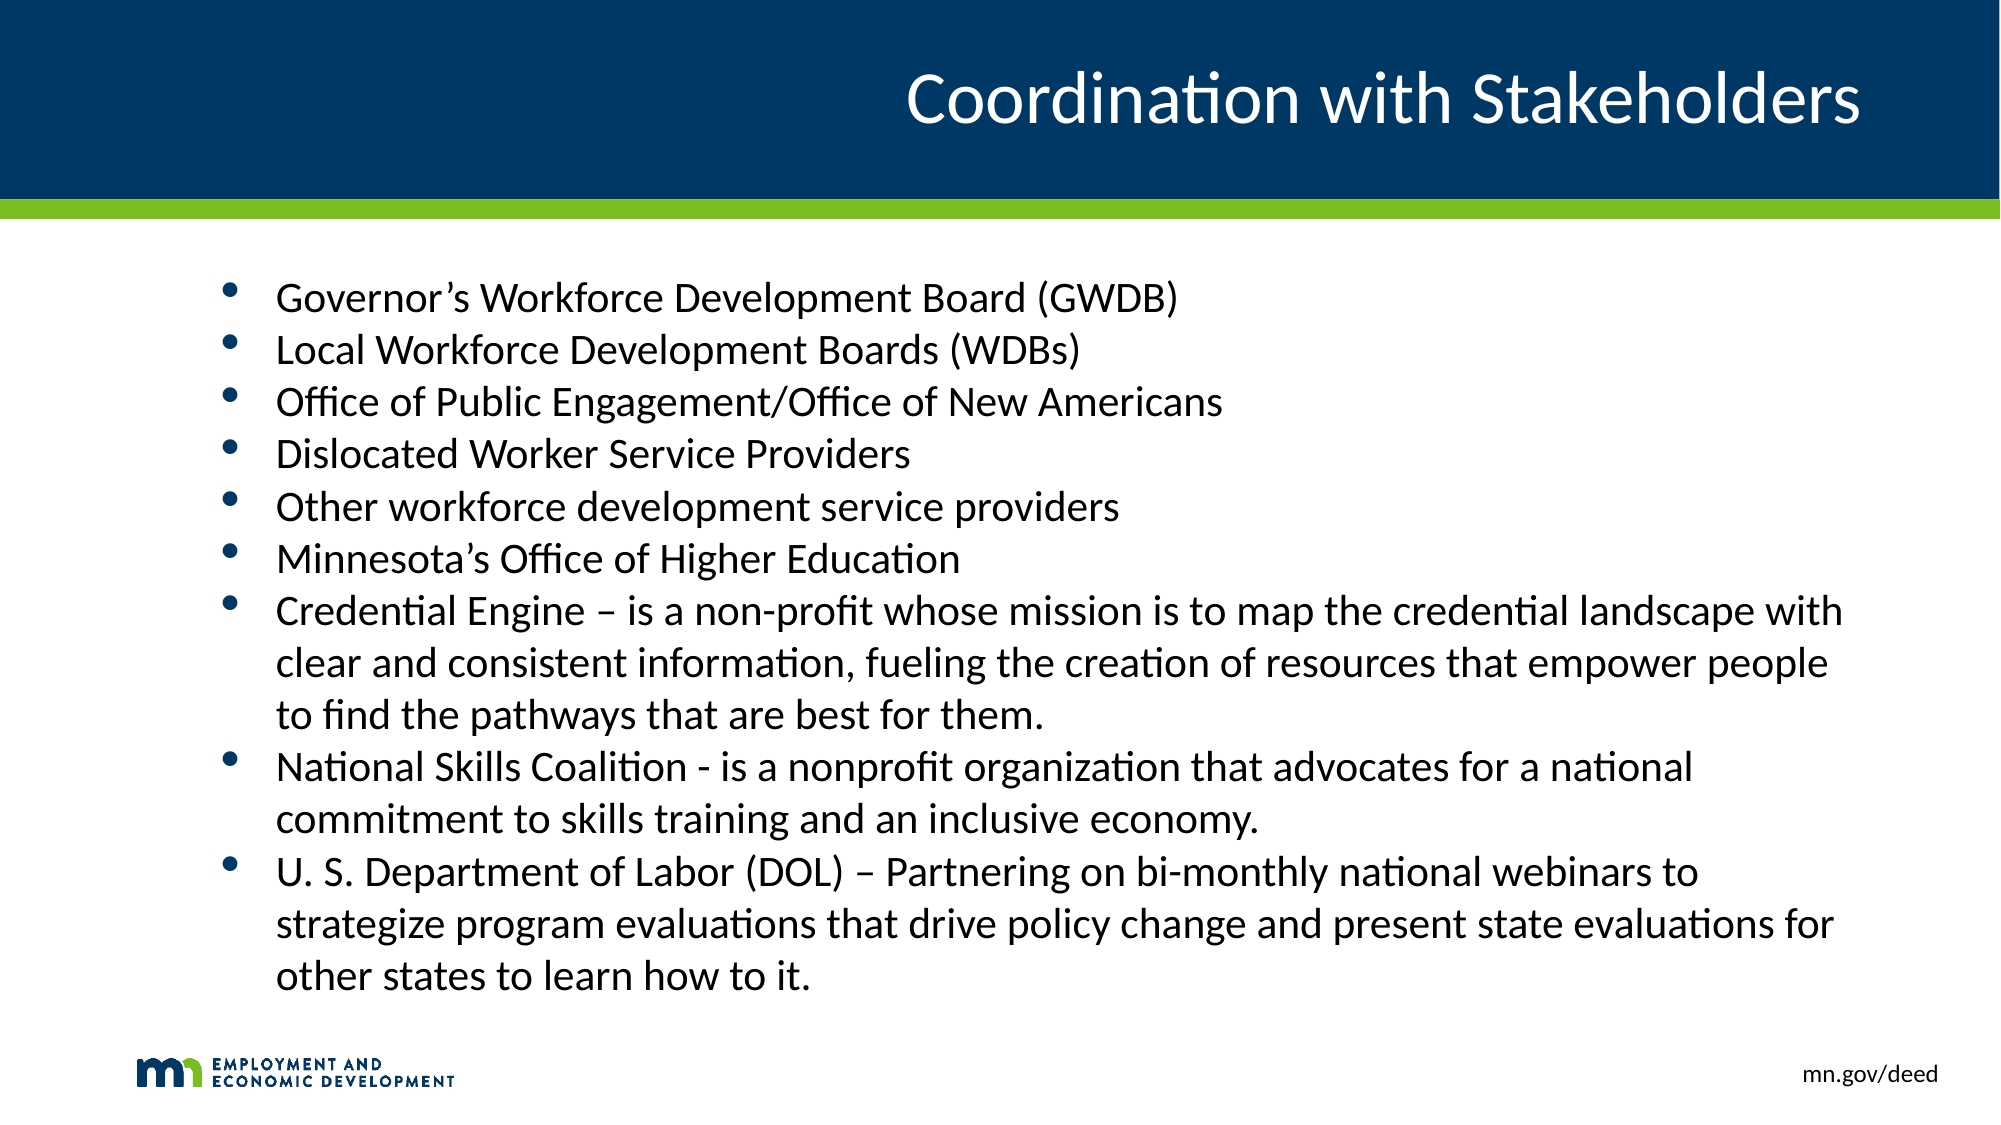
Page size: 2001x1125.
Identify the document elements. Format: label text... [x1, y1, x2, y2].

footer mn.gov/deed [1037, 1042, 1955, 1103]
list Governor’s Workforce Development Board (GWDB) Local Workforce Development Boards (WDBs) Office of Public Engagement/Office of New Americans Dislocated Worker Service Providers Other workforce development service providers Minnesota’s Office of Higher Education Credential Engine – is a non-profit whose mission is to map the credential landscape with clear and consistent information, fueling the creation of resources that empower people to find the pathways that are best for them. National Skills Coalition - is a nonprofit organization that advocates for a national commitment to skills training and an inclusive economy. U. S. Department of Labor (DOL) – Partnering on bi-monthly national webinars to strategize program evaluations that drive policy change and present state evaluations for other states to learn how to it. [137, 261, 1863, 1014]
picture [137, 1058, 454, 1087]
title Coordination with Stakeholders [137, 0, 1863, 200]
